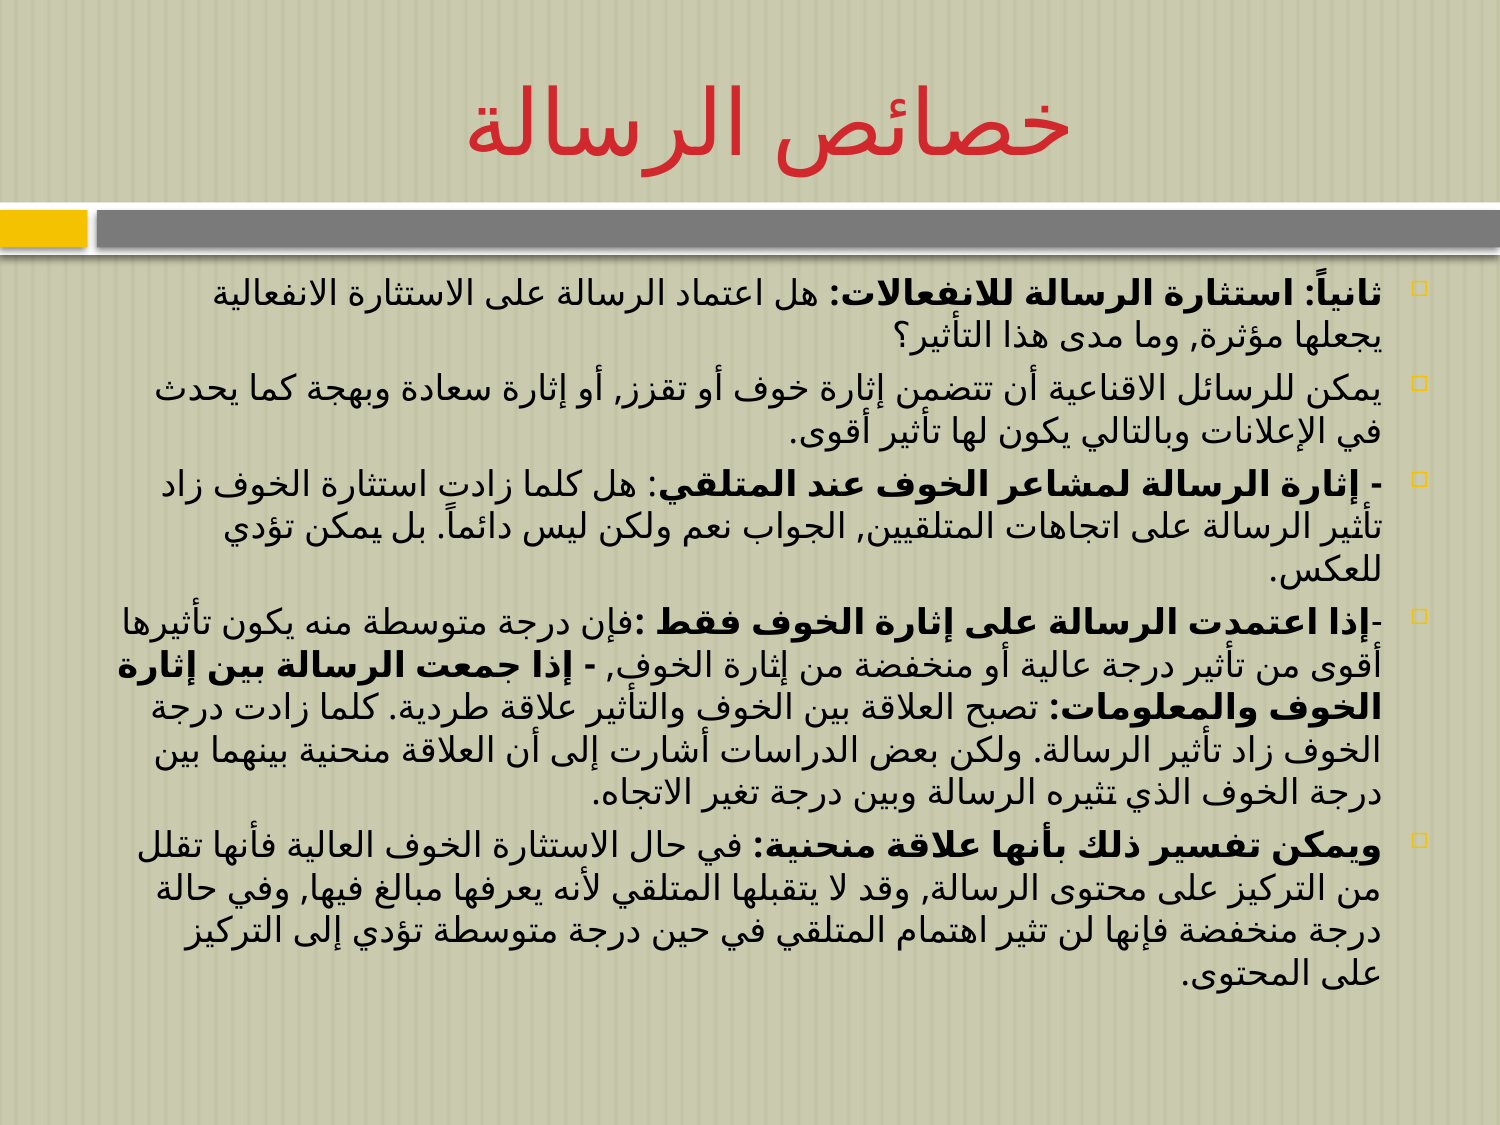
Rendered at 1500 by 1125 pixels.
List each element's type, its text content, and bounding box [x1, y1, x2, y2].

title خصائص الرسالة [100, 37, 1438, 200]
list ثانياً: استثارة الرسالة للانفعالات: هل اعتماد الرسالة على الاستثارة الانفعالية يجعلها مؤثرة, وما مدى هذا التأثير؟ يمكن للرسائل الاقناعية أن تتضمن إثارة خوف أو تقزز, أو إثارة سعادة وبهجة كما يحدث في الإعلانات وبالتالي يكون لها تأثير أقوى. - إثارة الرسالة لمشاعر الخوف عند المتلقي: هل كلما زادت استثارة الخوف زاد تأثير الرسالة على اتجاهات المتلقيين, الجواب نعم ولكن ليس دائماً. بل يمكن تؤدي للعكس. -إذا اعتمدت الرسالة على إثارة الخوف فقط :فإن درجة متوسطة منه يكون تأثيرها أقوى من تأثير درجة عالية أو منخفضة من إثارة الخوف, - إذا جمعت الرسالة بين إثارة الخوف والمعلومات: تصبح العلاقة بين الخوف والتأثير علاقة طردية. كلما زادت درجة الخوف زاد تأثير الرسالة. ولكن بعض الدراسات أشارت إلى أن العلاقة منحنية بينهما بين درجة الخوف الذي تثيره الرسالة وبين درجة تغير الاتجاه. ويمكن تفسير ذلك بأنها علاقة منحنية: في حال الاستثارة الخوف العالية فأنها تقلل من التركيز على محتوى الرسالة, وقد لا يتقبلها المتلقي لأنه يعرفها مبالغ فيها, وفي حالة درجة منخفضة فإنها لن تثير اهتمام المتلقي في حين درجة متوسطة تؤدي إلى التركيز على المحتوى. [100, 262, 1438, 1000]
